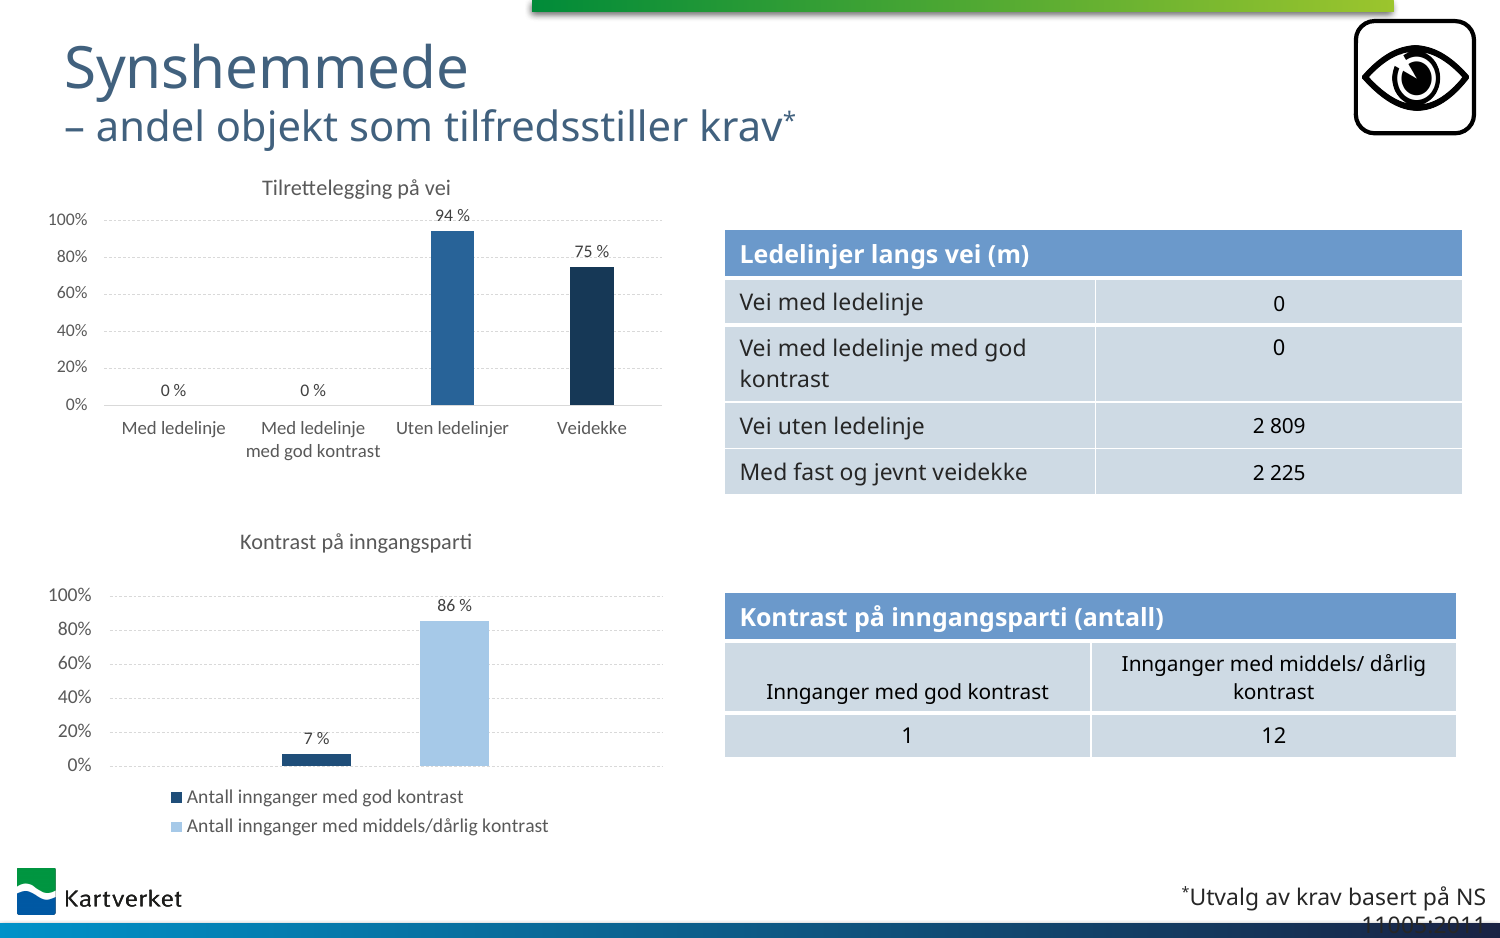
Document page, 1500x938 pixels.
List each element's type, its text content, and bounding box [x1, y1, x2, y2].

text_box Synshemmede – andel objekt som tilfredsstiller krav* [49, 24, 1431, 158]
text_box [1355, 20, 1475, 134]
text_box *Utvalg av krav basert på NS 11005:2011 [1068, 873, 1500, 938]
table_cell Med fast og jevnt veidekke [725, 449, 1095, 494]
picture [41, 520, 673, 846]
table_cell Vei med ledelinje med god kontrast [725, 327, 1095, 401]
table_cell Vei uten ledelinje [725, 403, 1095, 448]
picture [41, 166, 673, 492]
table_cell 2 225 [1096, 449, 1462, 494]
table_header Ledelinjer langs vei (m) [725, 230, 1462, 276]
table_cell 1 [725, 715, 1090, 757]
table_header Kontrast på inngangsparti (antall) [725, 593, 1456, 639]
table_cell Vei med ledelinje [725, 280, 1095, 323]
table_cell 2 809 [1096, 403, 1462, 448]
table_cell 0 [1096, 280, 1462, 323]
table_cell Innganger med middels/ dårlig kontrast [1092, 643, 1456, 711]
table_cell 0 [1096, 327, 1462, 401]
table_cell Innganger med god kontrast [725, 643, 1090, 711]
table_cell 12 [1092, 715, 1456, 757]
